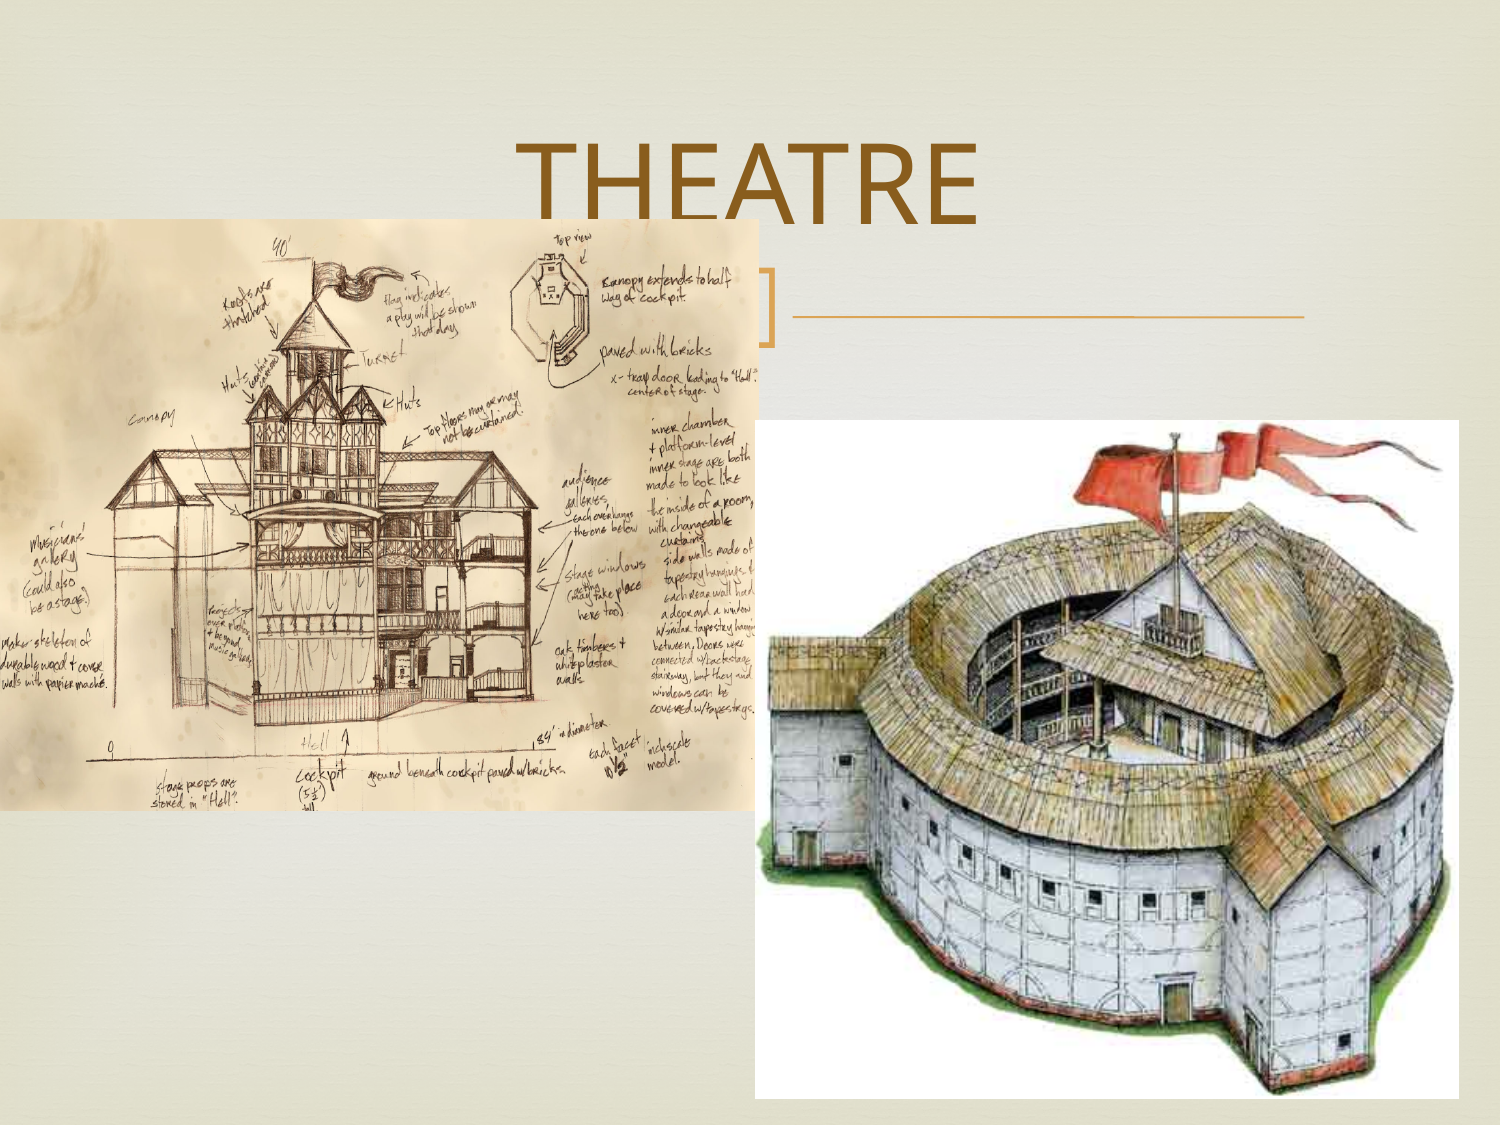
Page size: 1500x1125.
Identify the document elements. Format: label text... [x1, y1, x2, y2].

title THEATRE [112, 93, 1386, 267]
picture [0, 219, 1459, 1100]
